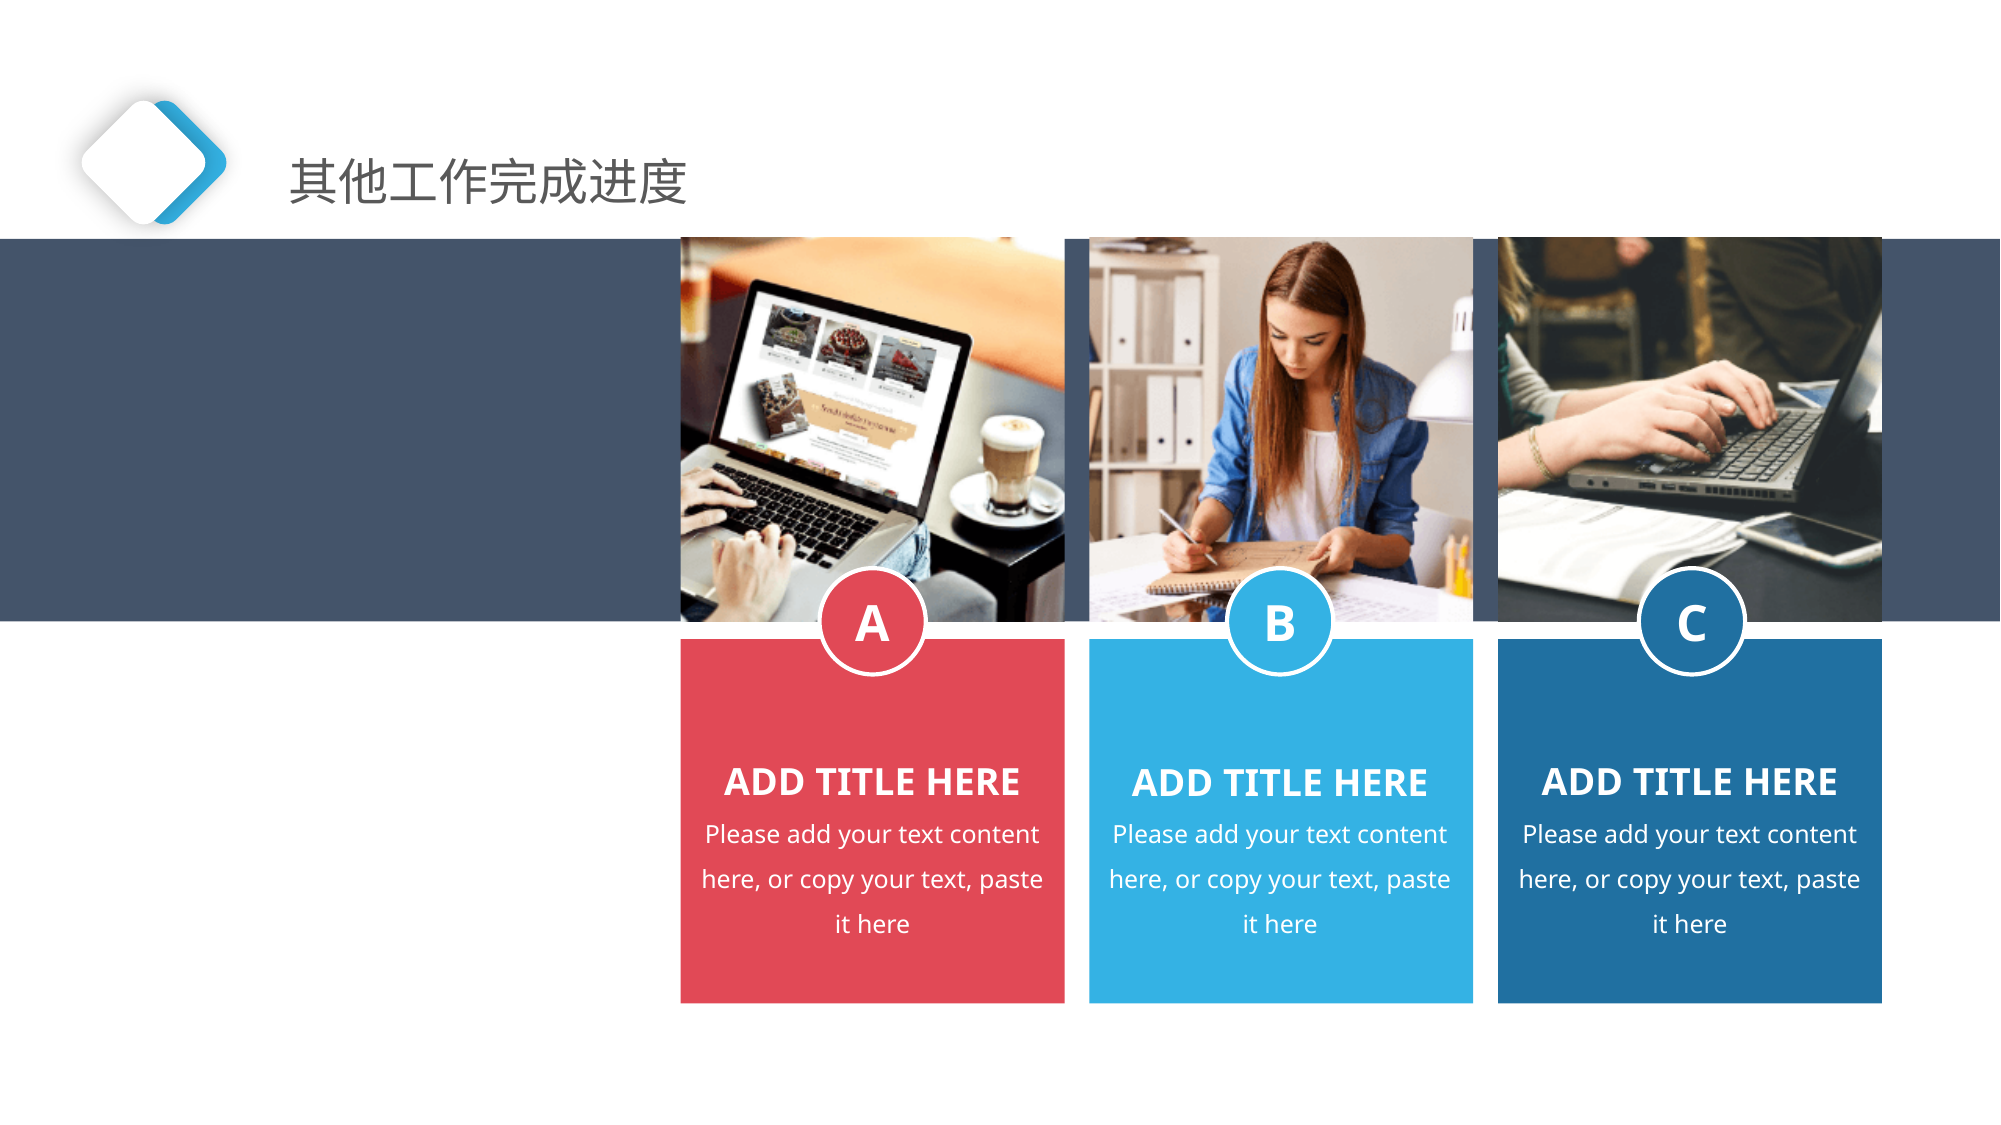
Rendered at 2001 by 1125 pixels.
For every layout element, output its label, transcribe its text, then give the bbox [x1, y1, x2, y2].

text_box 其他工作完成进度 [273, 113, 828, 219]
text_box [0, 238, 680, 622]
text_box [680, 236, 1066, 622]
text_box [1474, 238, 1497, 622]
text_box ADD TITLE HERE Please add your text content here, or copy your text, paste it here [683, 728, 1062, 946]
text_box A [818, 567, 927, 676]
text_box [1883, 238, 2000, 622]
text_box [215, 142, 228, 183]
text_box [680, 638, 1066, 1004]
text_box ADD TITLE HERE Please add your text content here, or copy your text, paste it here [1090, 728, 1470, 946]
text_box ADD TITLE HERE Please add your text content here, or copy your text, paste it here [1500, 728, 1880, 946]
text_box B [1226, 567, 1335, 676]
text_box [1088, 236, 1474, 622]
text_box [1088, 638, 1474, 1004]
text_box C [1637, 567, 1747, 676]
text_box [80, 99, 207, 226]
text_box [1497, 236, 1883, 622]
text_box [1497, 638, 1883, 1004]
text_box [1066, 238, 1088, 622]
